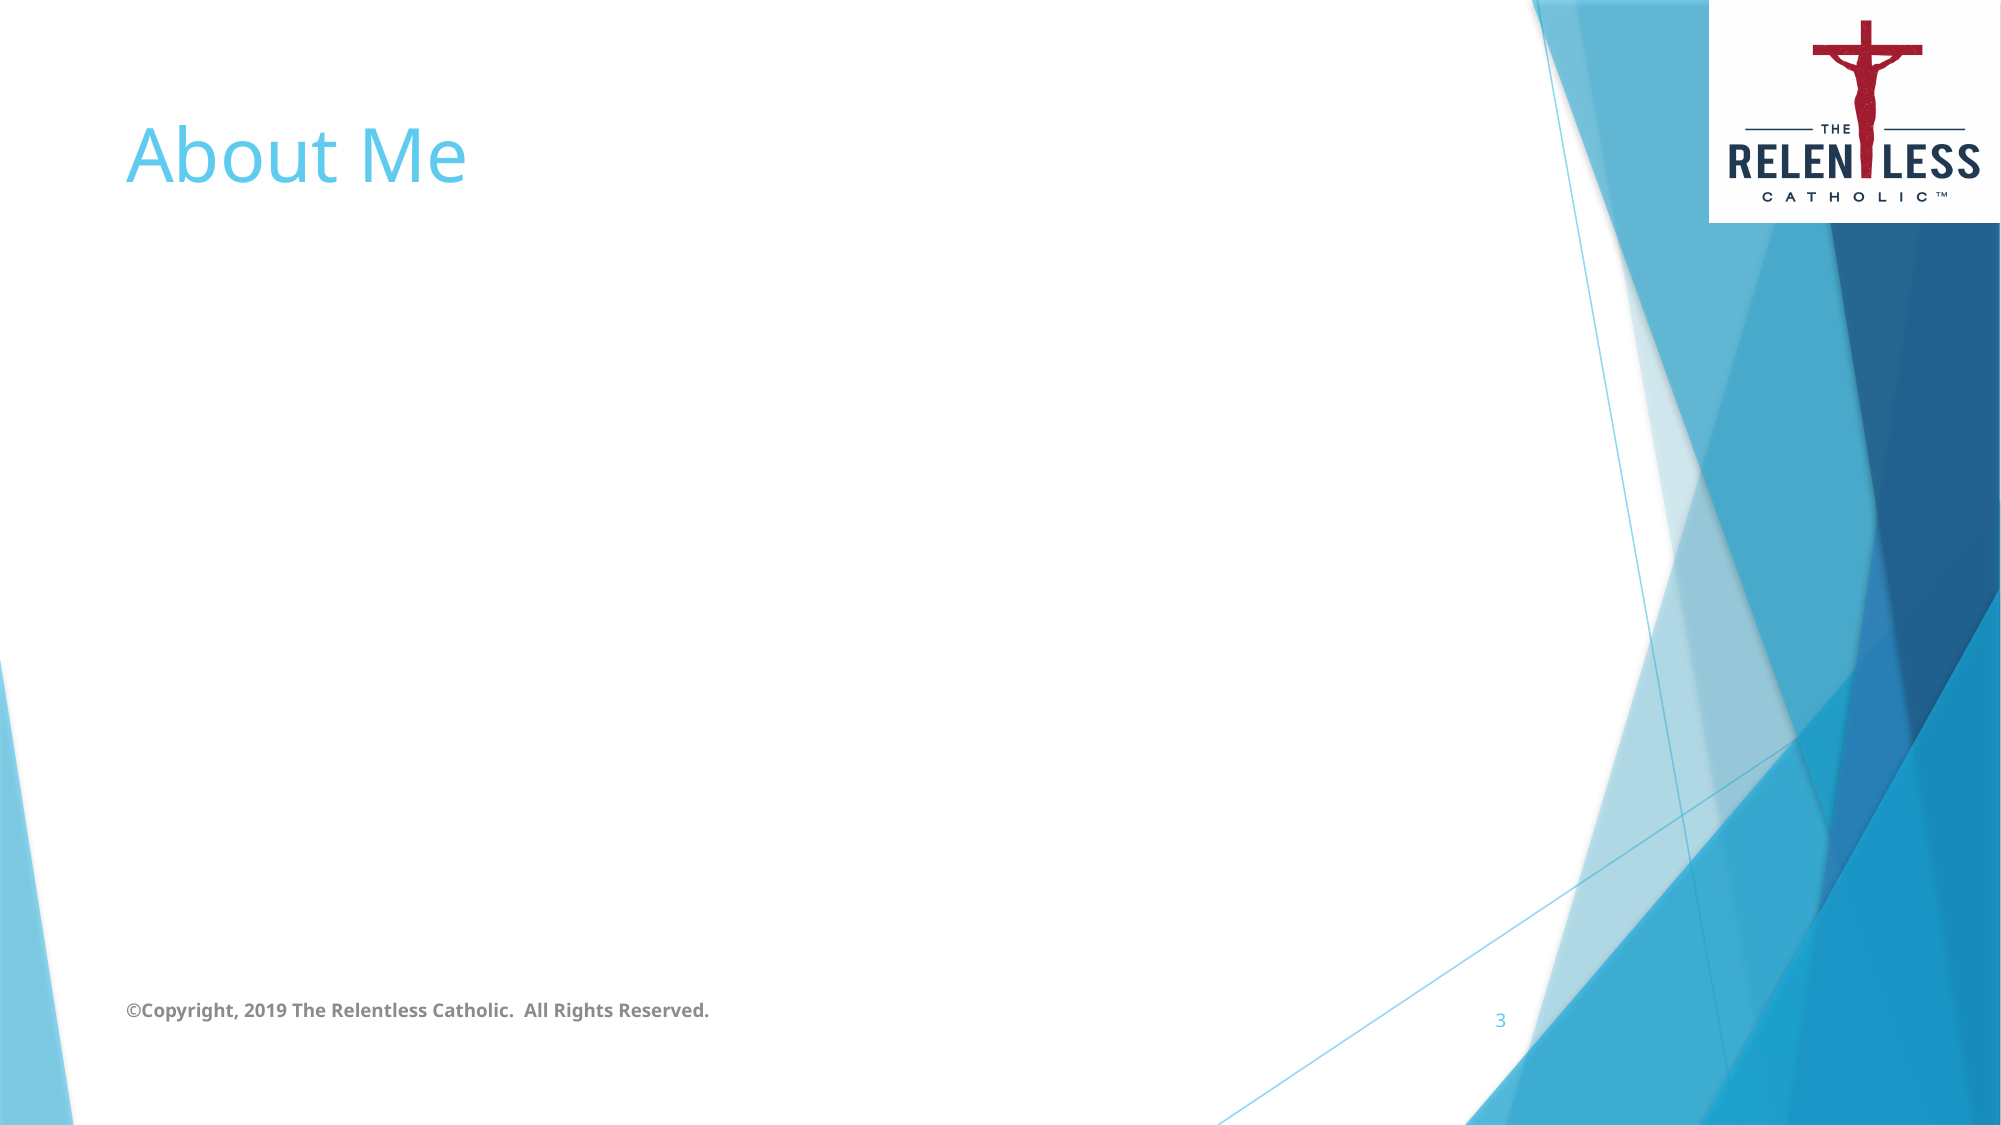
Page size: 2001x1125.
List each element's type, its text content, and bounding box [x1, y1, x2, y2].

picture [1709, 0, 2000, 223]
slide_number 3 [1409, 991, 1522, 1051]
title About Me [111, 99, 1522, 317]
footer ©Copyright, 2019 The Relentless Catholic. All Rights Reserved. [111, 991, 1145, 1051]
